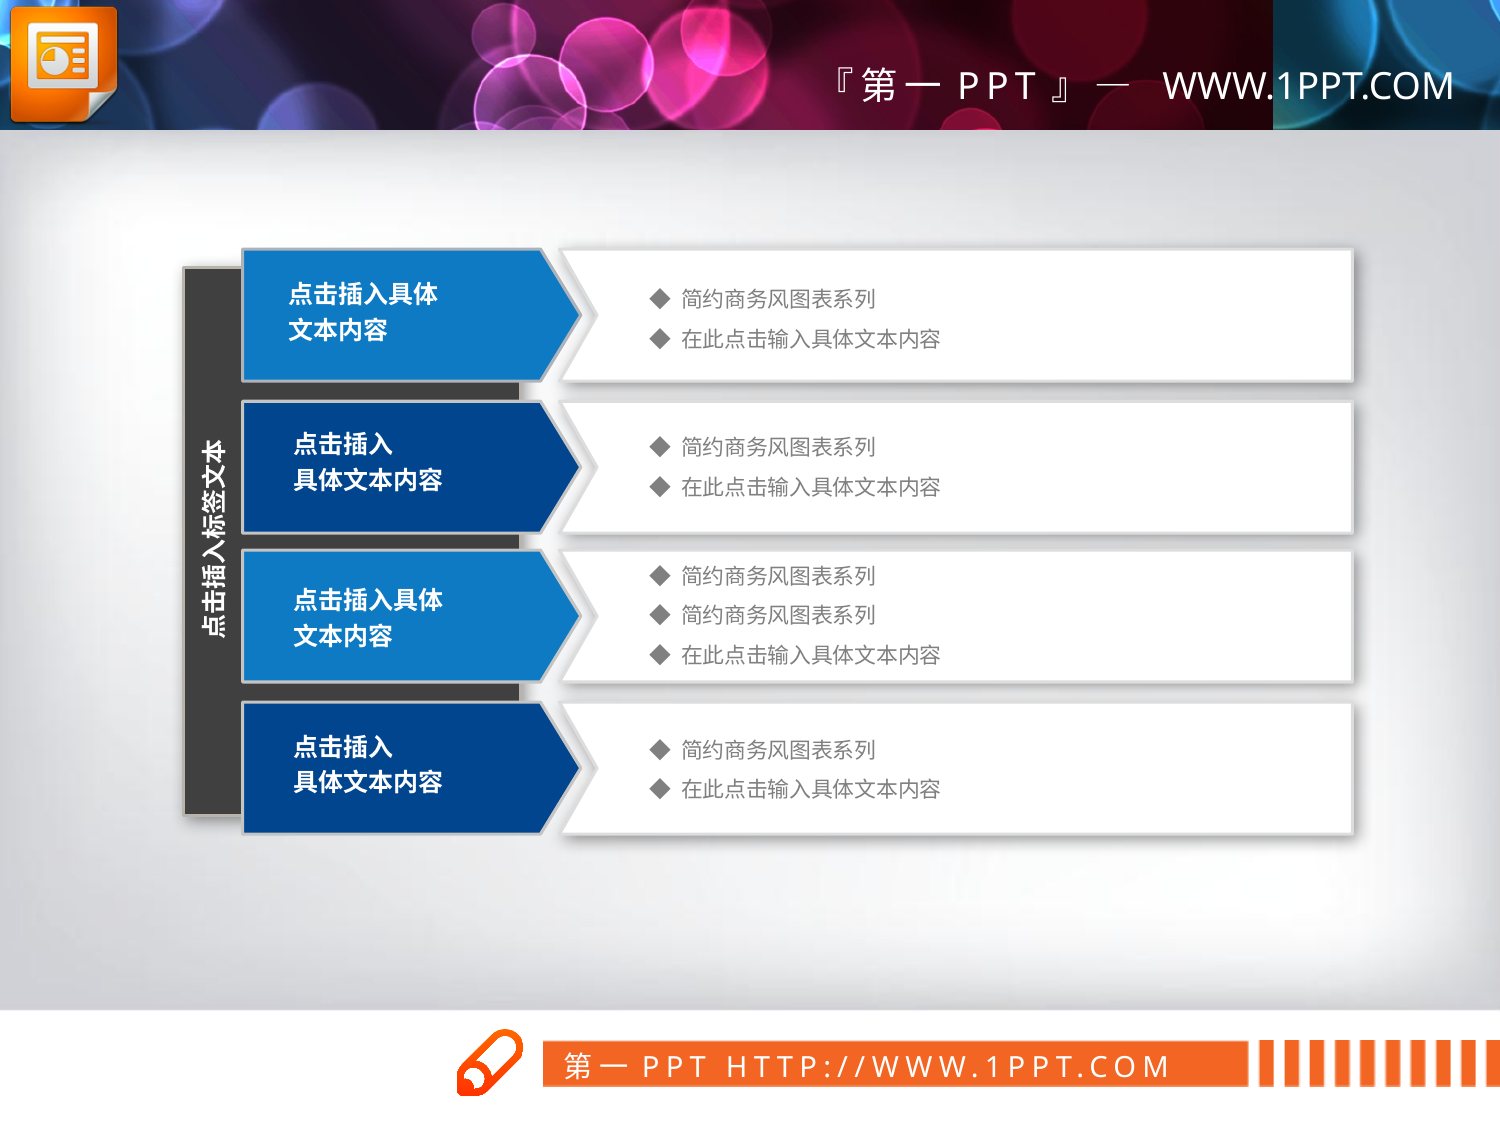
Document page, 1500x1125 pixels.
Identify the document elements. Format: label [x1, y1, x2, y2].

picture [0, 0, 1500, 1012]
text_box [242, 400, 1353, 534]
picture [543, 1040, 1500, 1087]
text_box [242, 248, 1353, 382]
text_box [182, 267, 521, 816]
text_box [242, 541, 1353, 683]
text_box [242, 701, 1353, 835]
